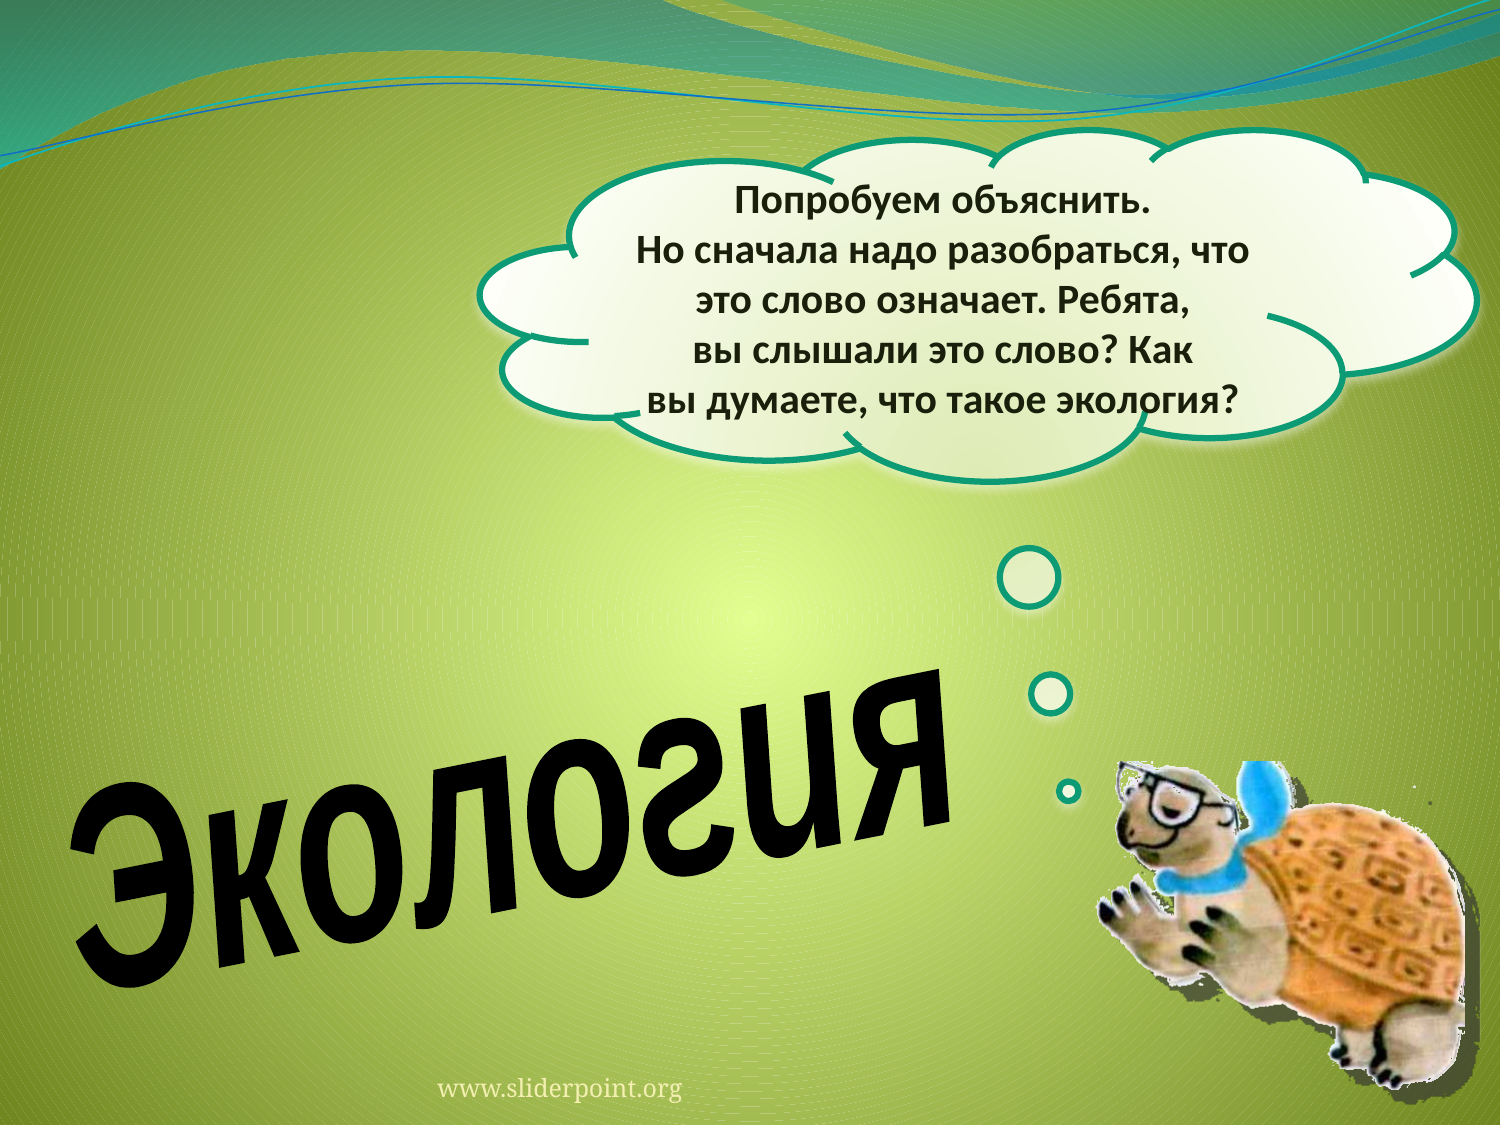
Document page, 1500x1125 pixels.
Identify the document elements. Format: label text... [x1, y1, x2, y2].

picture [1089, 761, 1466, 1098]
text_box Попробуем объяснить. Но сначала надо разобраться, что это слово означает. Ребята, вы слышали это слово? Как вы думаете, что такое экология? [999, 547, 1060, 608]
text_box Попробуем объяснить. Но сначала надо разобраться, что это слово означает. Ребята, вы слышали это слово? Как вы думаете, что такое экология? [478, 129, 1478, 483]
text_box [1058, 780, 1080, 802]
footer www.sliderpoint.org [437, 1042, 988, 1103]
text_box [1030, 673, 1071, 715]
